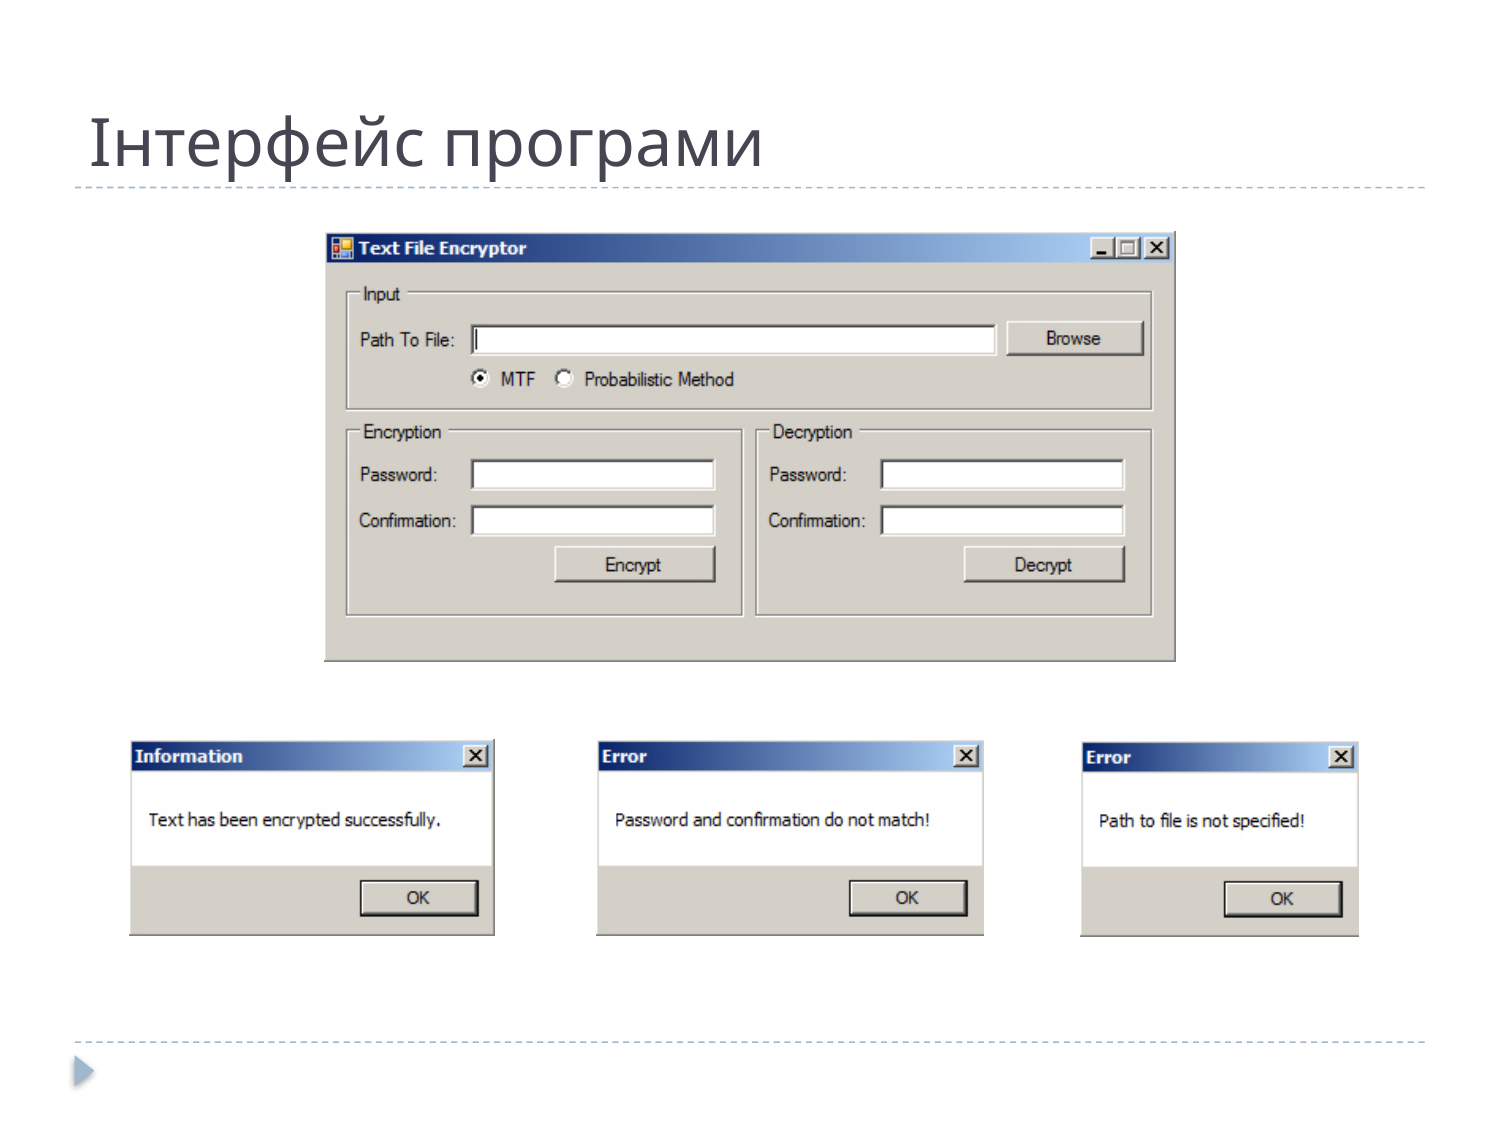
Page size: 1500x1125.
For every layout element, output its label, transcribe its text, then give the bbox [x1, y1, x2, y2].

picture [324, 231, 1176, 662]
title Інтерфейс програми [75, 24, 1425, 188]
picture [1080, 740, 1359, 937]
picture [596, 739, 984, 936]
picture [128, 739, 495, 936]
